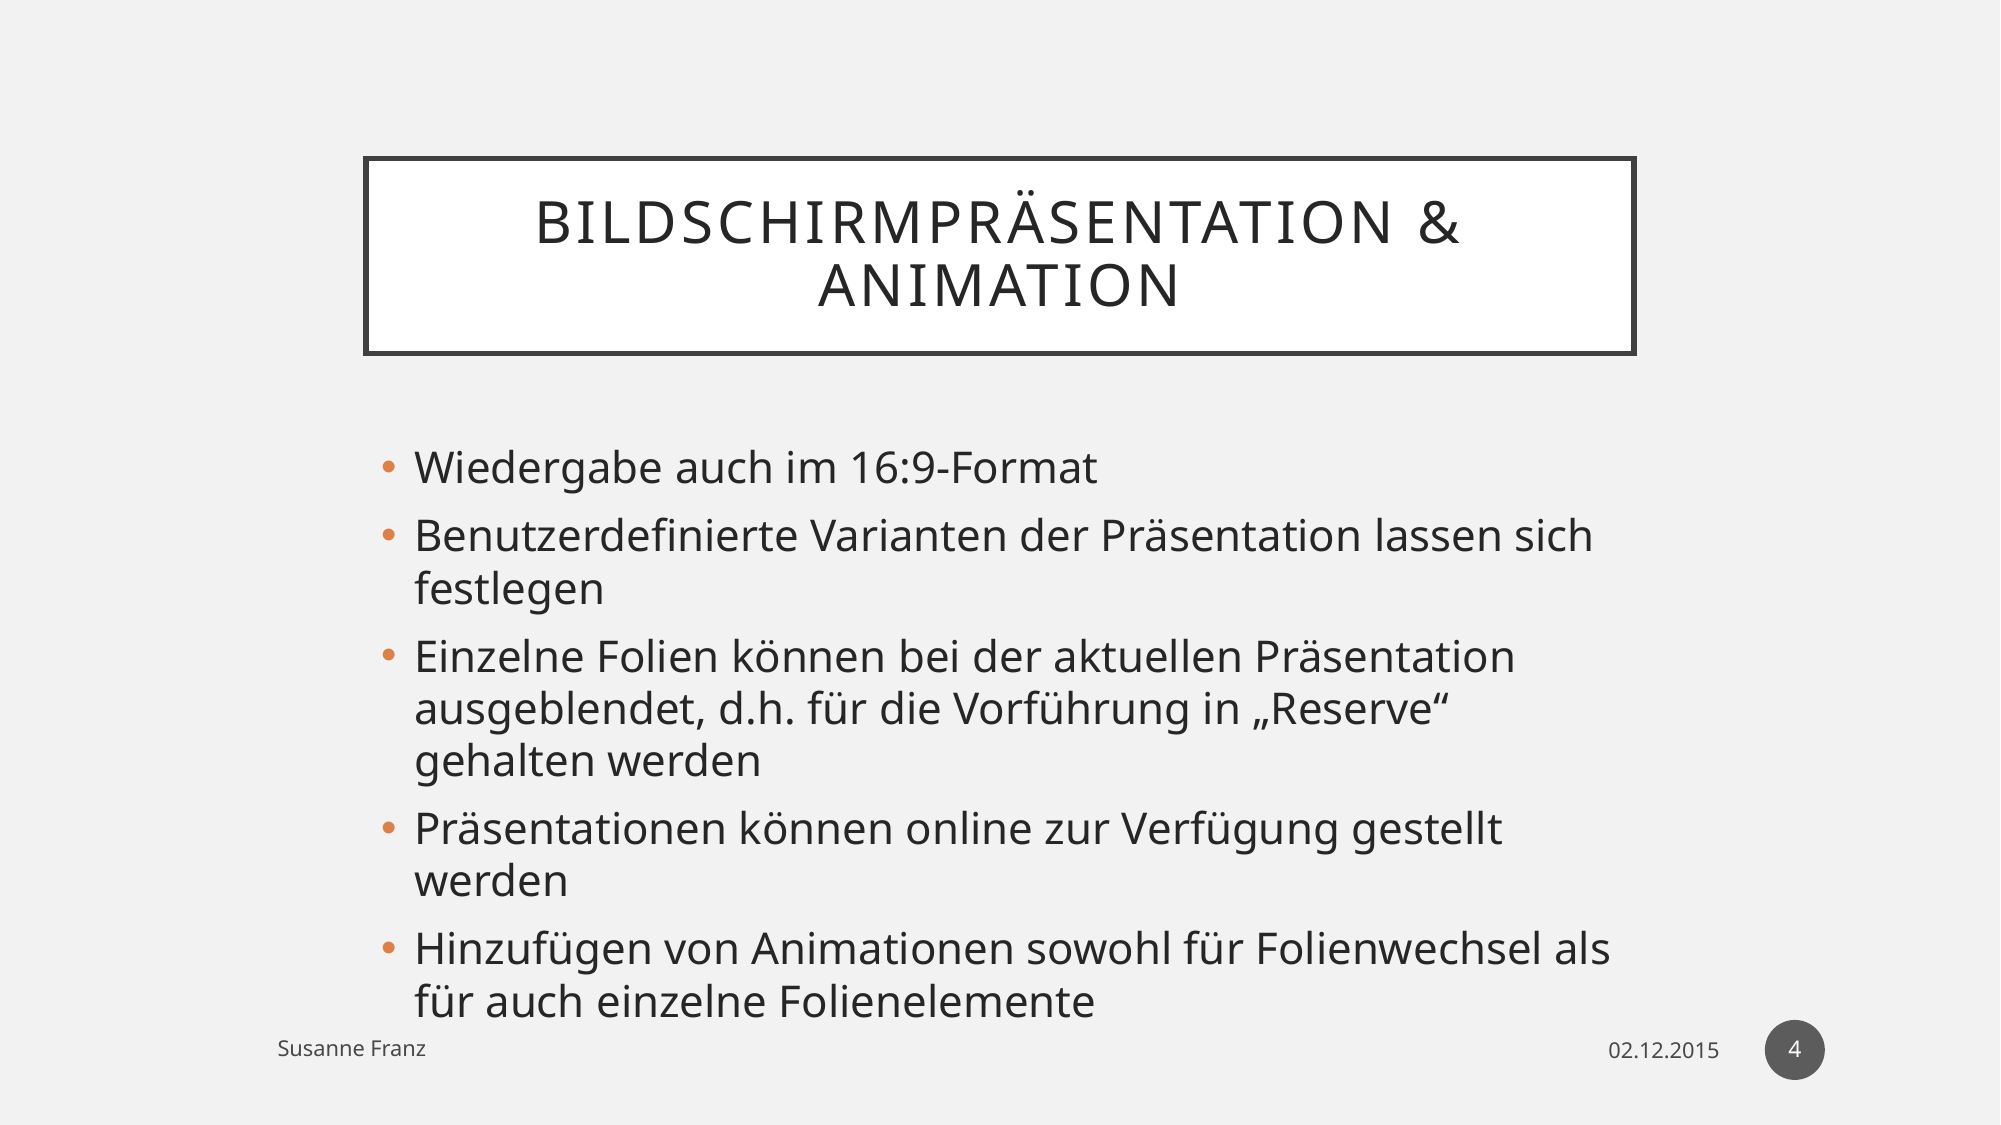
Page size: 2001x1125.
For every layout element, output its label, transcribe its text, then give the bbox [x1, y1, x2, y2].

list Wiedergabe auch im 16:9-Format Benutzerdefinierte Varianten der Präsentation lassen sich festlegen Einzelne Folien können bei der aktuellen Präsentation ausgeblendet, d.h. für die Vorführung in „Reserve“ gehalten werden Präsentationen können online zur Verfügung gestellt werden Hinzufügen von Animationen sowohl für Folienwechsel als für auch einzelne Folienelemente [366, 432, 1634, 1038]
footer Susanne Franz [262, 1023, 1231, 1076]
slide_number 4 [1764, 1019, 1825, 1080]
title Bildschirmpräsentation & Animation [363, 156, 1637, 356]
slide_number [1283, 1023, 1735, 1077]
